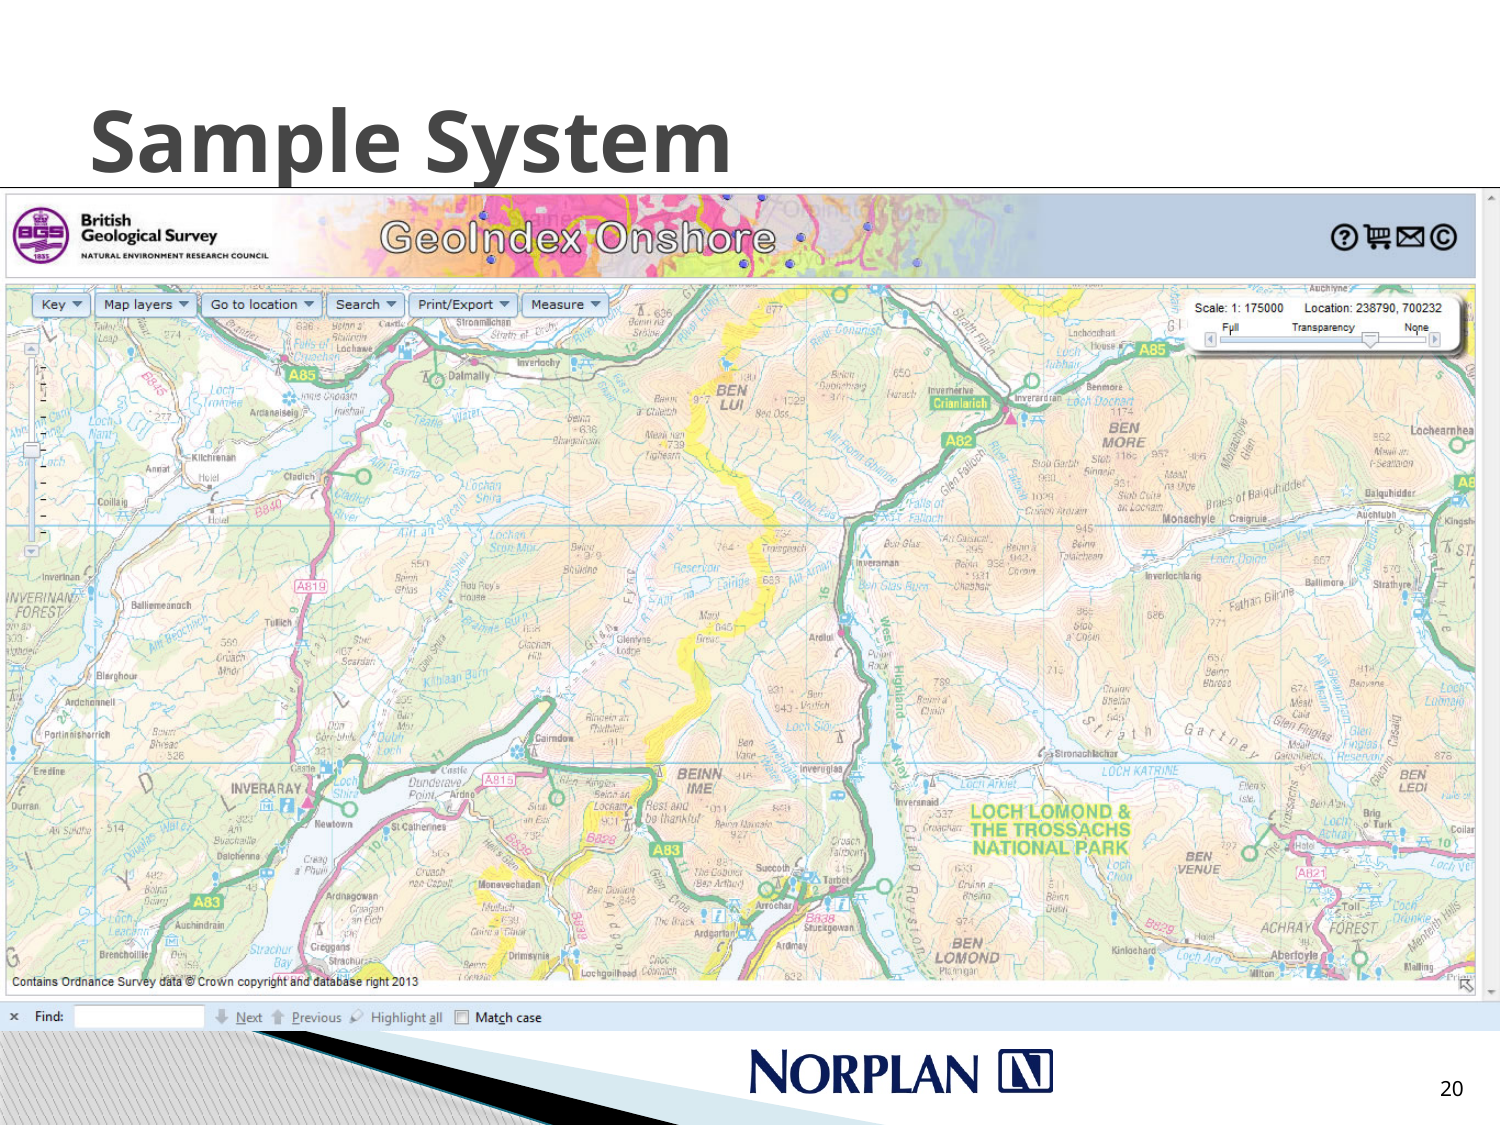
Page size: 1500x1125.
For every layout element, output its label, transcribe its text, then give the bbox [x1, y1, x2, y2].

picture [750, 1049, 1053, 1094]
picture [0, 187, 1500, 1032]
slide_number 20 [1418, 1051, 1479, 1112]
title Sample System [75, 45, 1425, 186]
